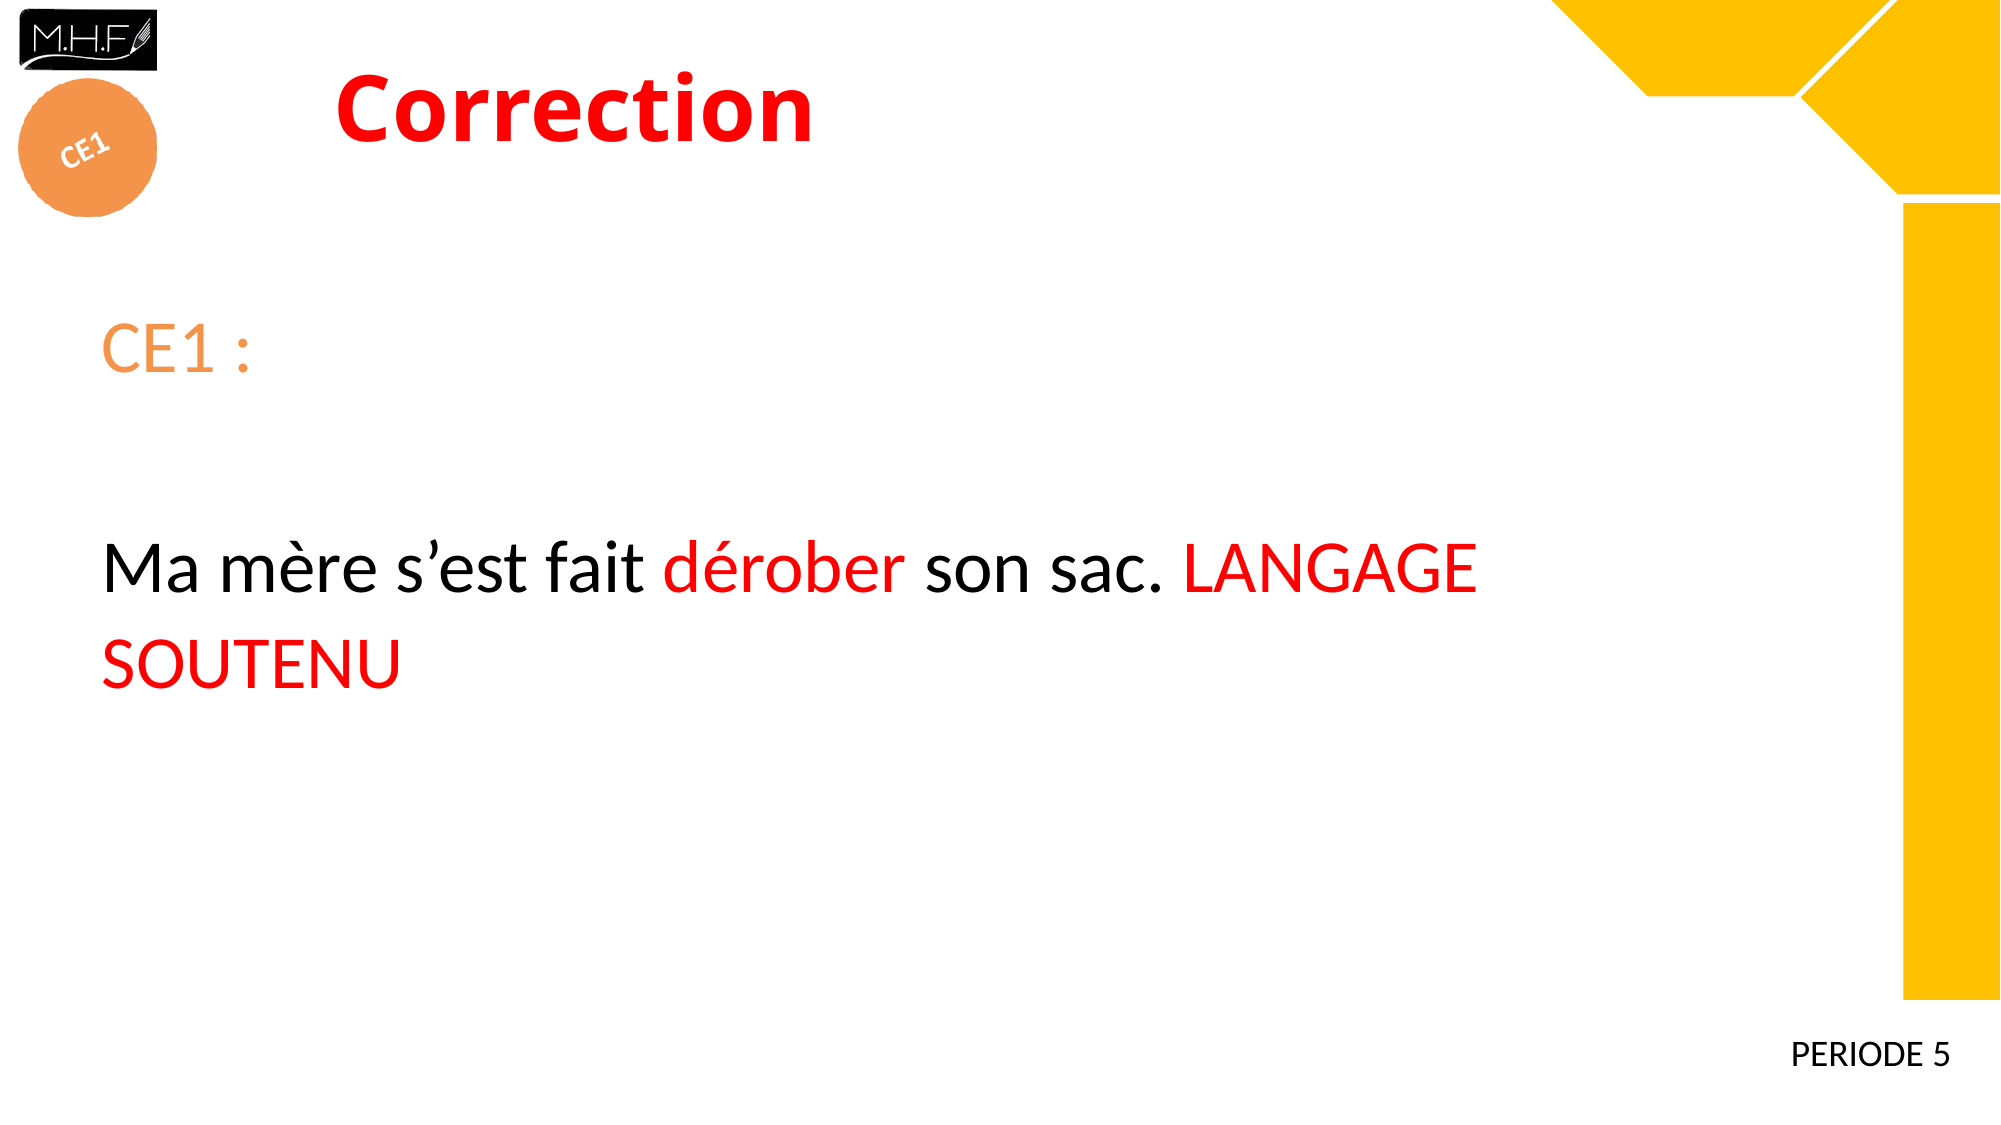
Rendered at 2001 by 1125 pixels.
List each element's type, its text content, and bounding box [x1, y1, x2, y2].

title Correction [318, 3, 1865, 221]
text_box PERIODE 5 [1362, 1021, 1967, 1125]
list CE1 : Ma mère s’est fait dérober son sac. LANGAGE SOUTENU [86, 300, 1748, 1015]
text_box [1549, 0, 1892, 98]
text_box [1902, 202, 2000, 1001]
text_box [1799, 0, 2000, 196]
picture [16, 7, 157, 74]
picture [18, 78, 157, 218]
